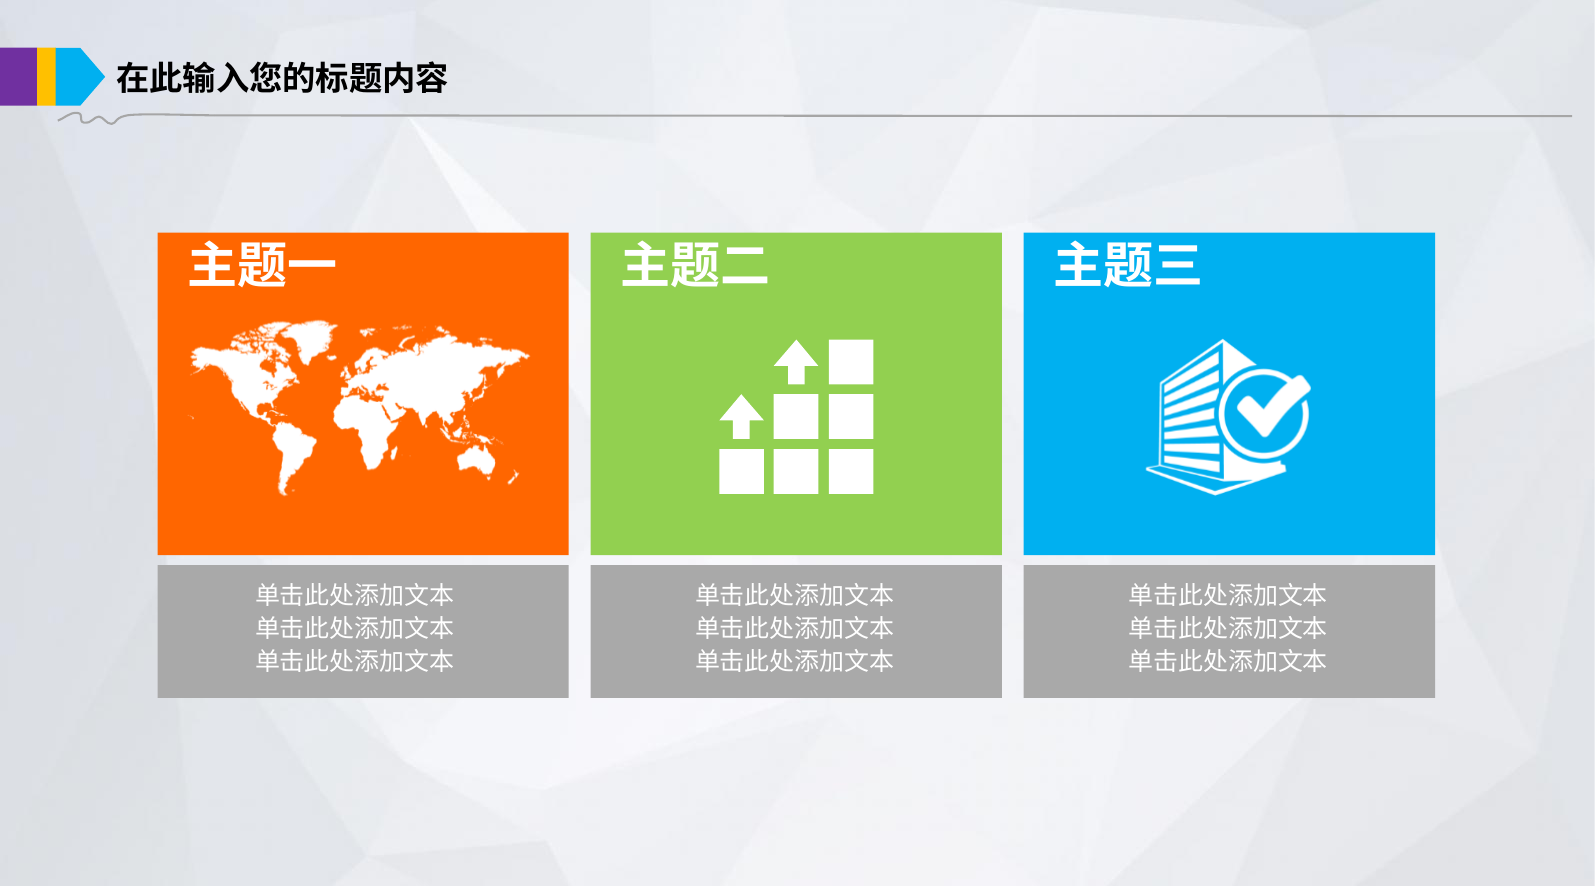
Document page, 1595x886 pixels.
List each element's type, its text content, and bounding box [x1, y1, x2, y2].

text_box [120, 564, 575, 727]
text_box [0, 47, 106, 106]
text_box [57, 112, 1573, 125]
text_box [157, 232, 569, 595]
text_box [1014, 564, 1436, 727]
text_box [581, 564, 1003, 727]
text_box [1023, 232, 1436, 556]
picture [0, 0, 1595, 886]
text_box 在此输入您的标题内容 [109, 51, 646, 103]
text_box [590, 232, 1003, 556]
